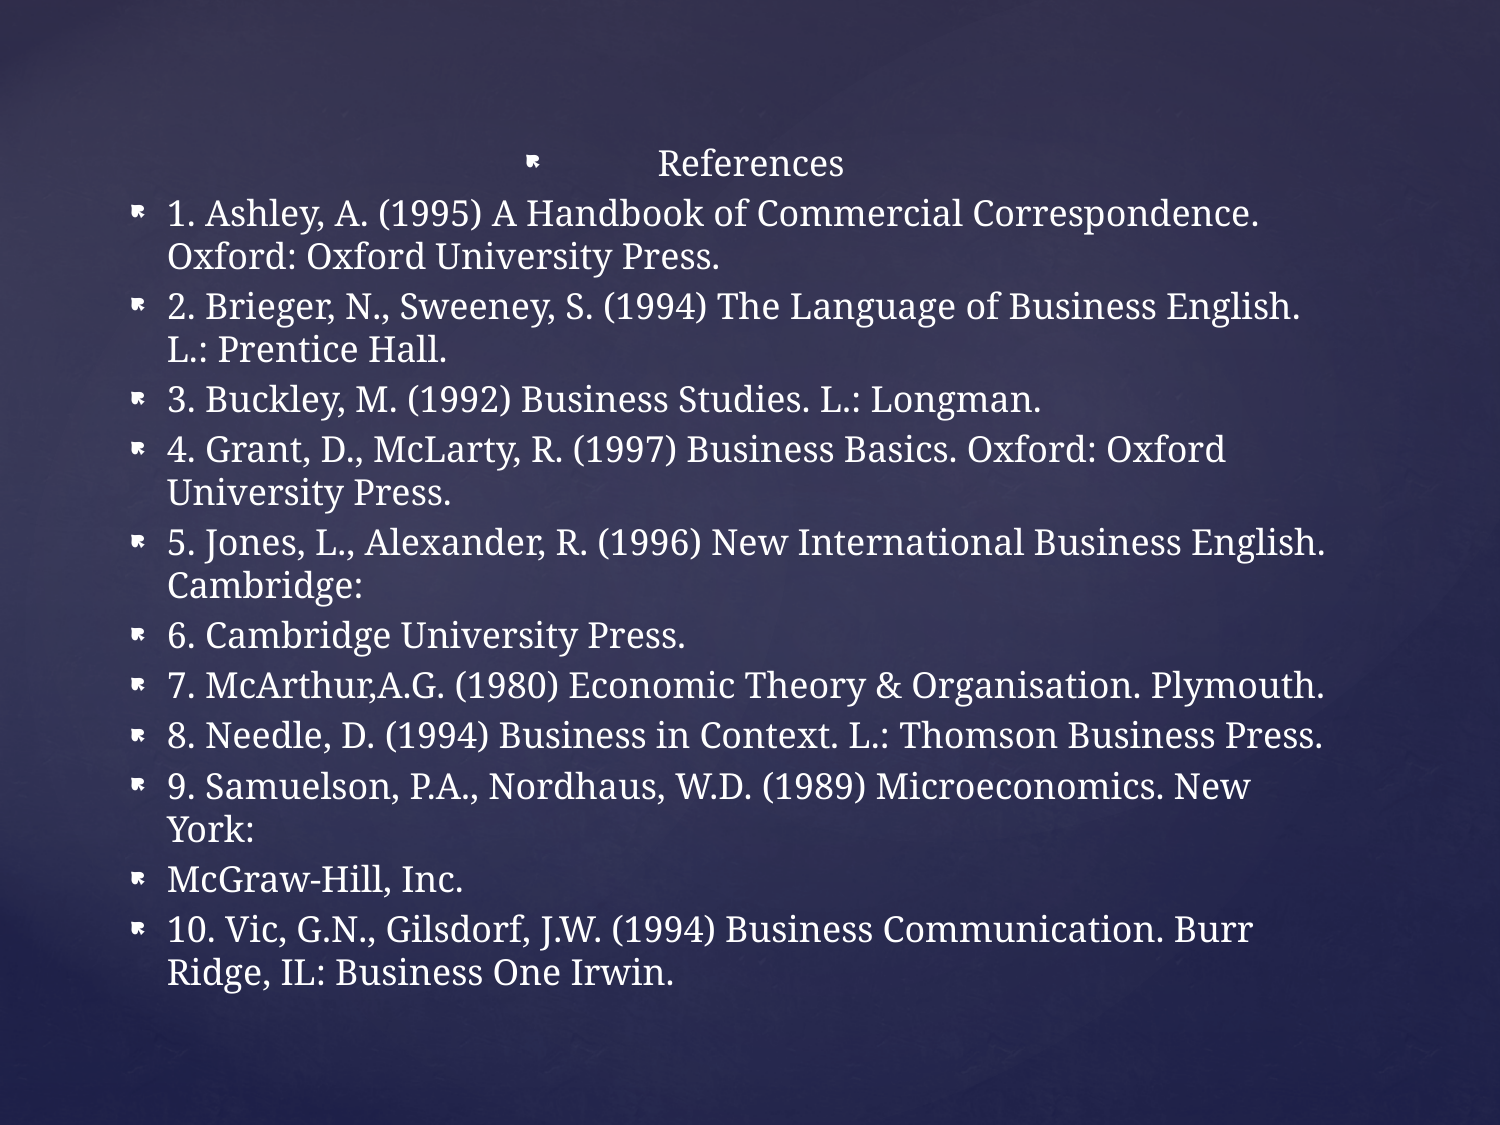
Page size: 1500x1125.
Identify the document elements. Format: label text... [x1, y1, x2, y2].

list References 1. Ashley, A. (1995) A Handbook of Commercial Correspondence. Oxford: Oxford University Press. 2. Brieger, N., Sweeney, S. (1994) The Language of Business English. L.: Prentice Hall. 3. Buckley, M. (1992) Business Studies. L.: Longman. 4. Grant, D., McLarty, R. (1997) Business Basics. Oxford: Oxford University Press. 5. Jones, L., Alexander, R. (1996) New International Business English. Cambridge: 6. Cambridge University Press. 7. McArthur,A.G. (1980) Economic Theory & Organisation. Plymouth. 8. Needle, D. (1994) Business in Context. L.: Thomson Business Press. 9. Samuelson, P.A., Nordhaus, W.D. (1989) Microeconomics. New York: McGraw-Hill, Inc. 10. Vic, G.N., Gilsdorf, J.W. (1994) Business Communication. Burr Ridge, IL: Business One Irwin. [112, 112, 1350, 1071]
